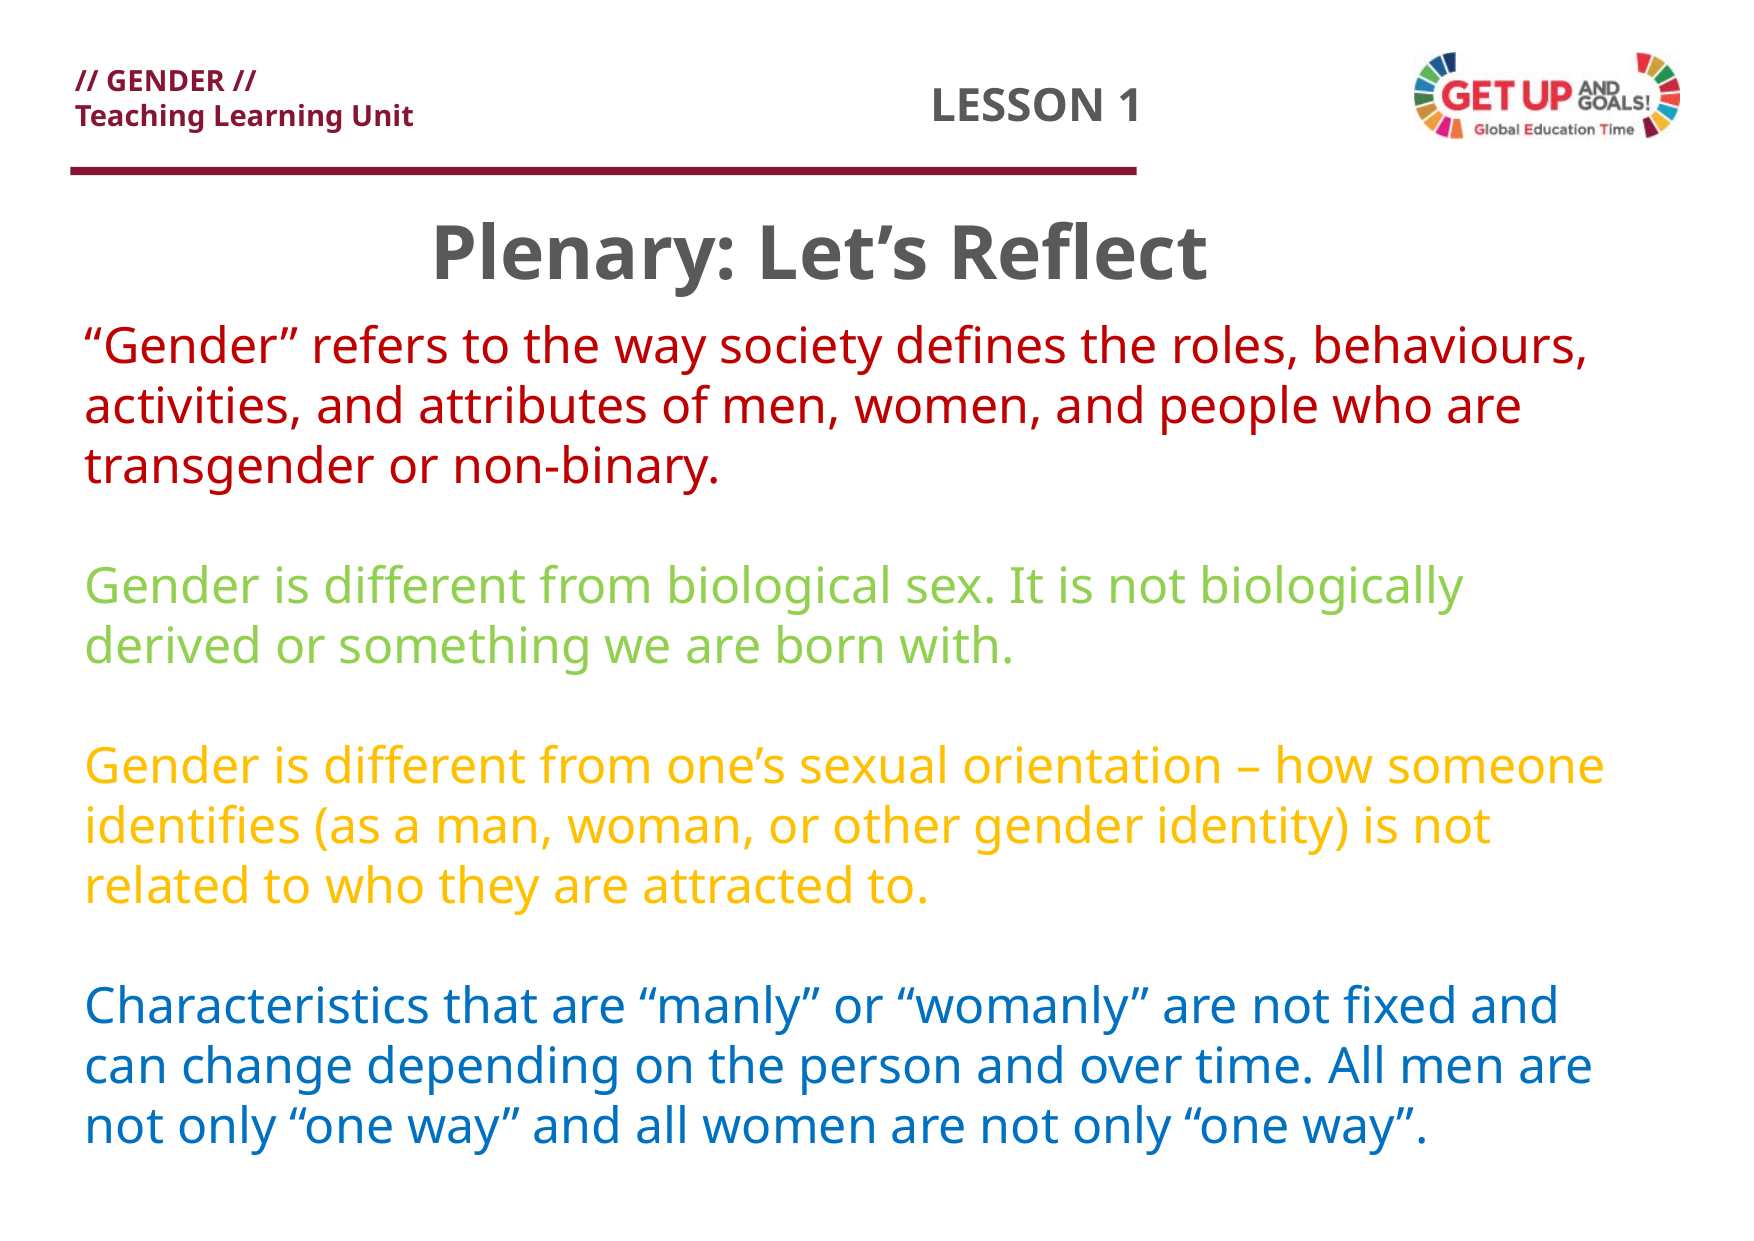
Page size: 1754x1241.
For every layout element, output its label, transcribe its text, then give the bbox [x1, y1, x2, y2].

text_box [59, 47, 1680, 176]
text_box Plenary: Let’s Reflect [70, 197, 1570, 302]
text_box “Gender” refers to the way society defines the roles, behaviours, activities, and attributes of men, women, and people who are transgender or non-binary. Gender is different from biological sex. It is not biologically derived or something we are born with. Gender is different from one’s sexual orientation – how someone identifies (as a man, woman, or other gender identity) is not related to who they are attracted to. Characteristics that are “manly” or “womanly” are not fixed and can change depending on the person and over time. All men are not only “one way” and all women are not only “one way”. [70, 306, 1633, 1162]
